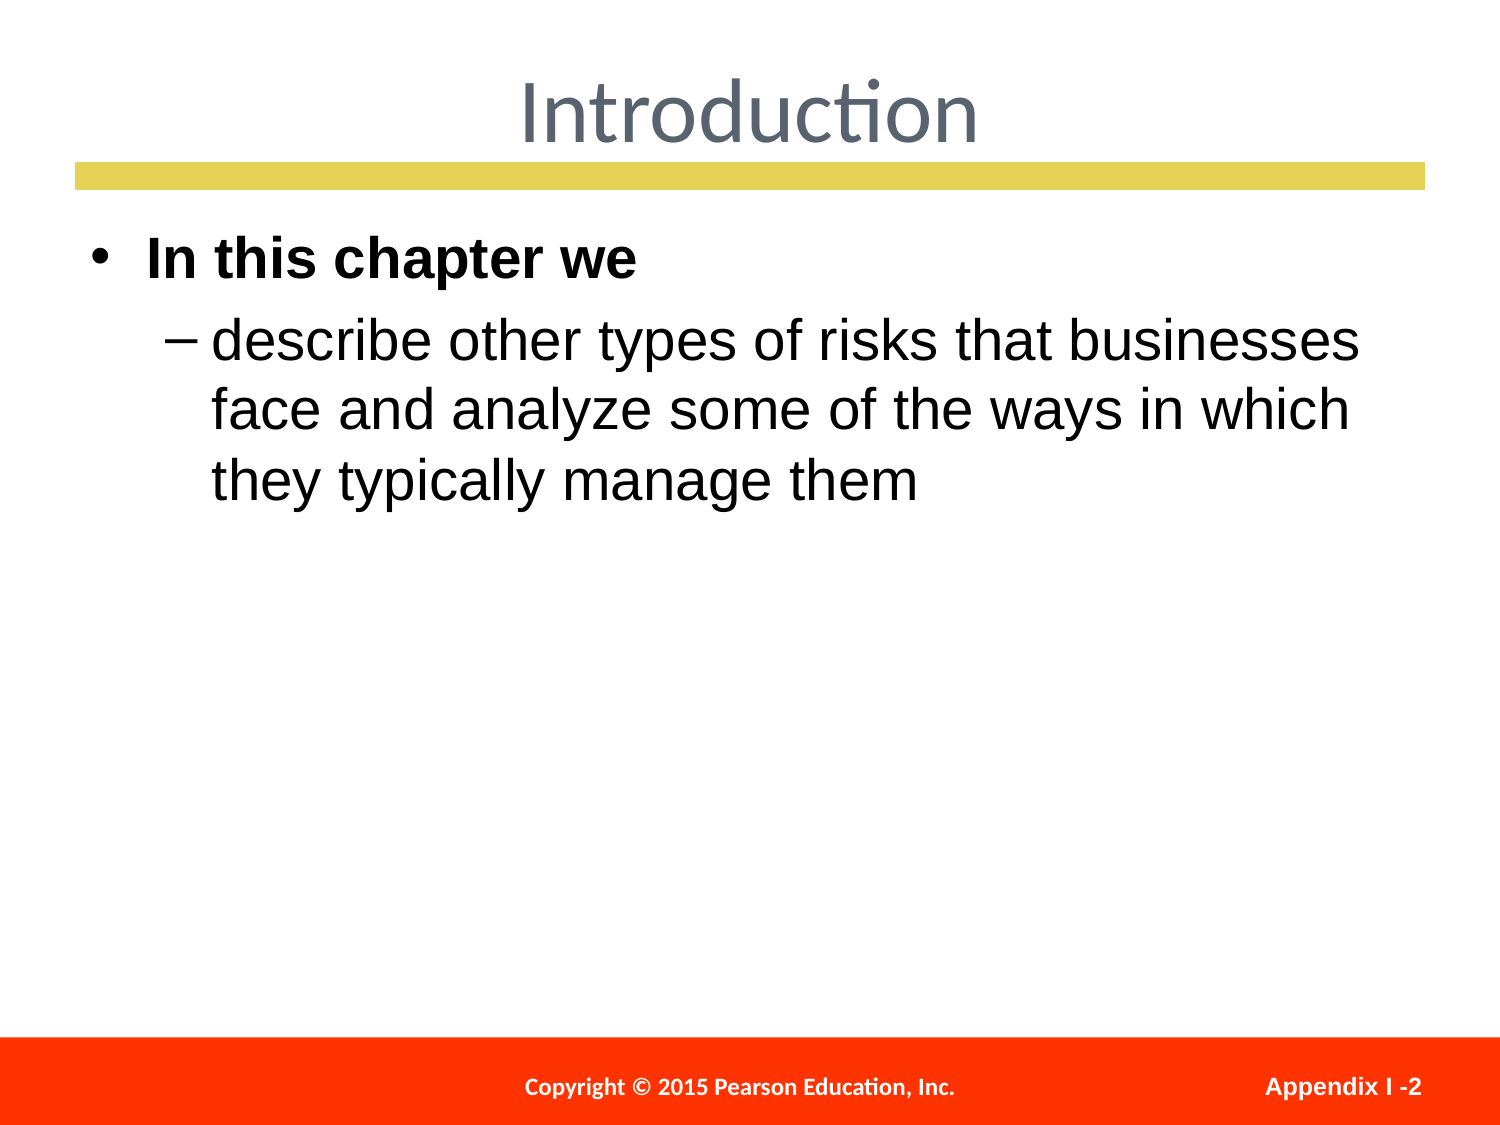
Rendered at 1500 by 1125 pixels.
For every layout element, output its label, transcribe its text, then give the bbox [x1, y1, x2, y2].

title Introduction [74, 12, 1426, 201]
list In this chapter we describe other types of risks that businesses face and analyze some of the ways in which they typically manage them [74, 212, 1426, 1006]
